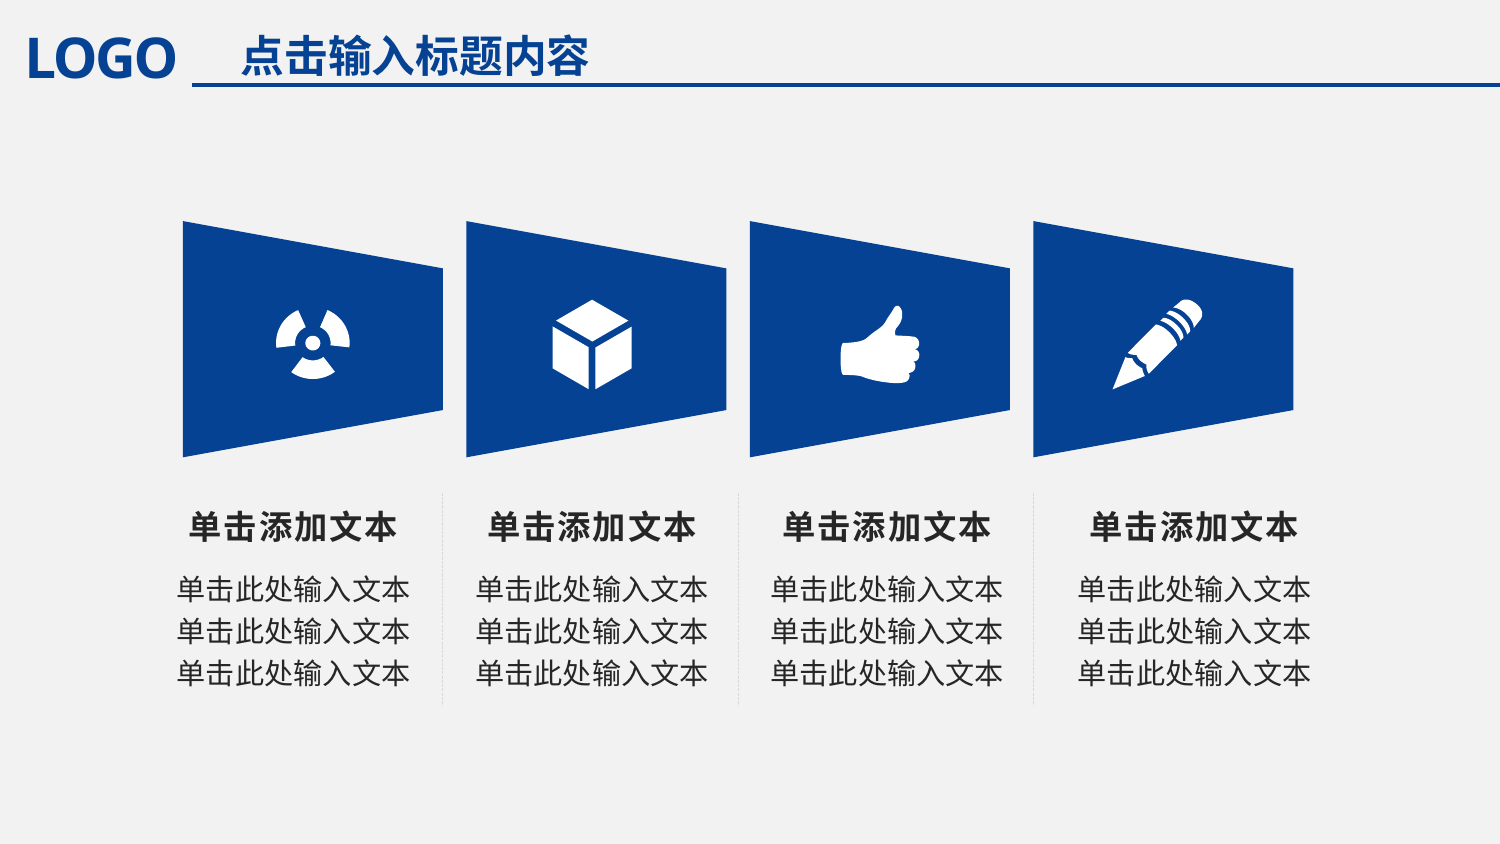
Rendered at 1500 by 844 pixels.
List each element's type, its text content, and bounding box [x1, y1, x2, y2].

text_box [182, 220, 443, 458]
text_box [749, 220, 1010, 458]
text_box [738, 498, 1037, 700]
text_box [1045, 498, 1344, 700]
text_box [466, 220, 727, 458]
text_box 点击输入标题内容 [213, 21, 618, 85]
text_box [1033, 220, 1294, 458]
text_box LOGO [9, 14, 219, 97]
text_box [442, 498, 738, 700]
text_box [144, 498, 442, 700]
